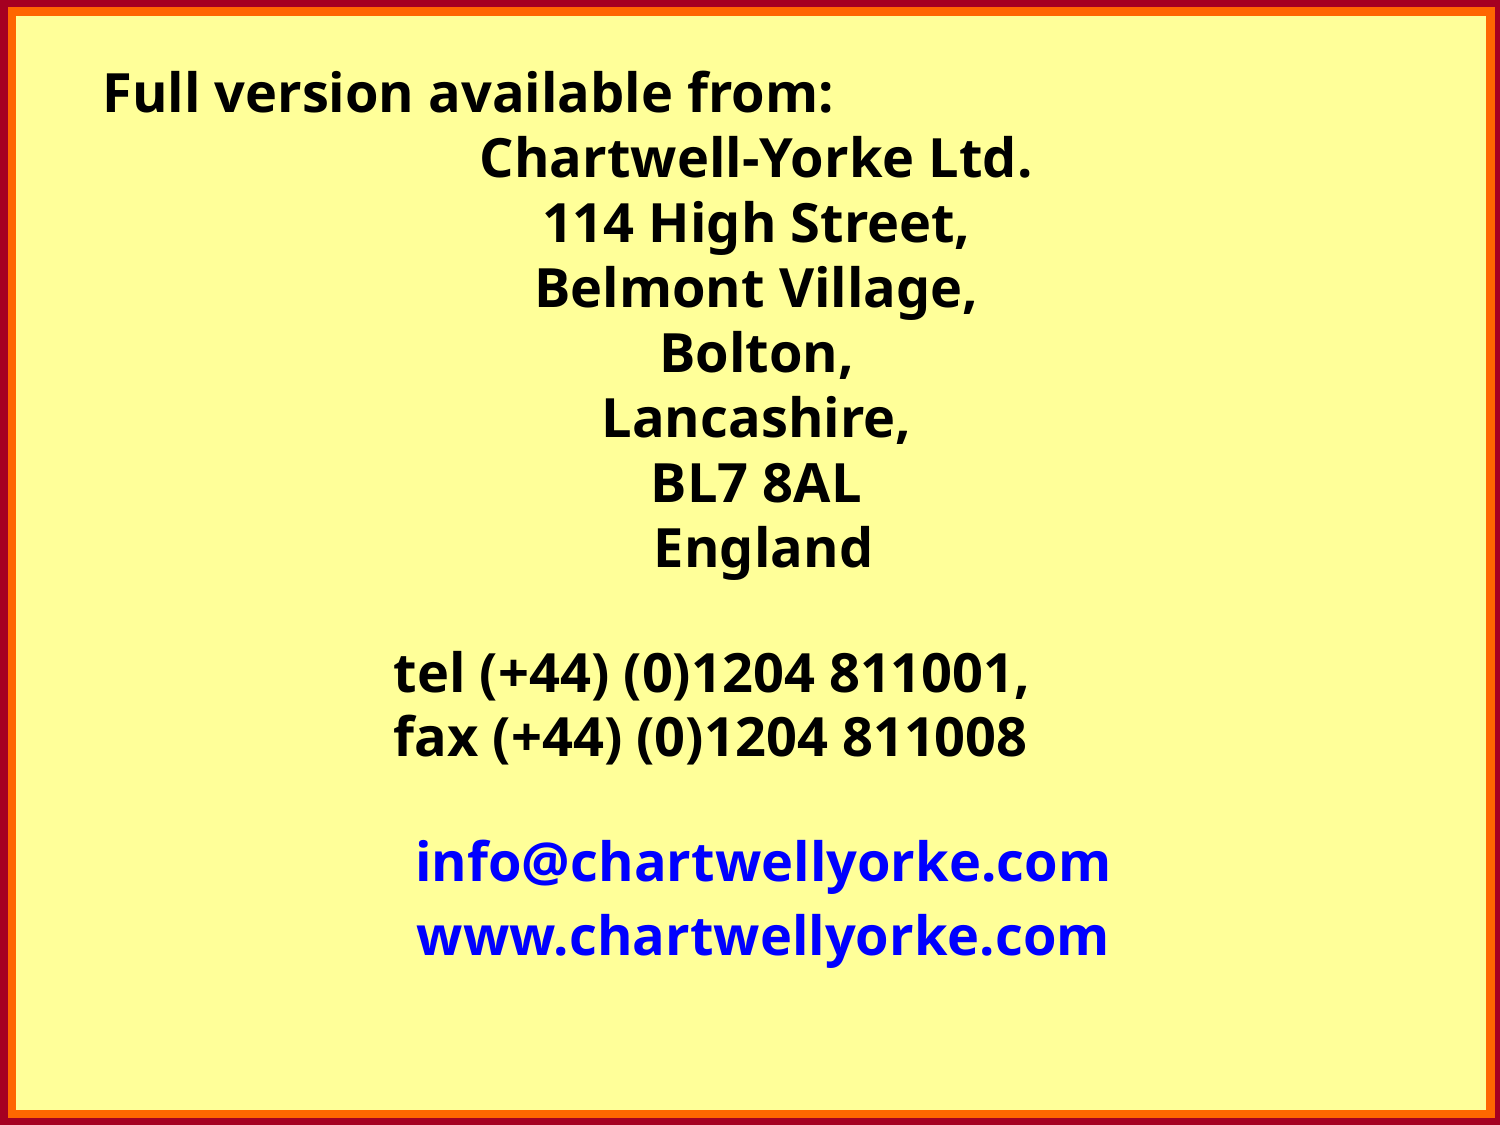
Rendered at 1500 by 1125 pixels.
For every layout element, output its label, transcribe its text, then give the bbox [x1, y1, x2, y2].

text_box Full version available from: Chartwell-Yorke Ltd. 114 High Street, Belmont Village, Bolton, Lancashire, BL7 8AL England tel (+44) (0)1204 811001, fax (+44) (0)1204 811008 info@chartwellyorke.com www.chartwellyorke.com [87, 50, 1440, 1044]
